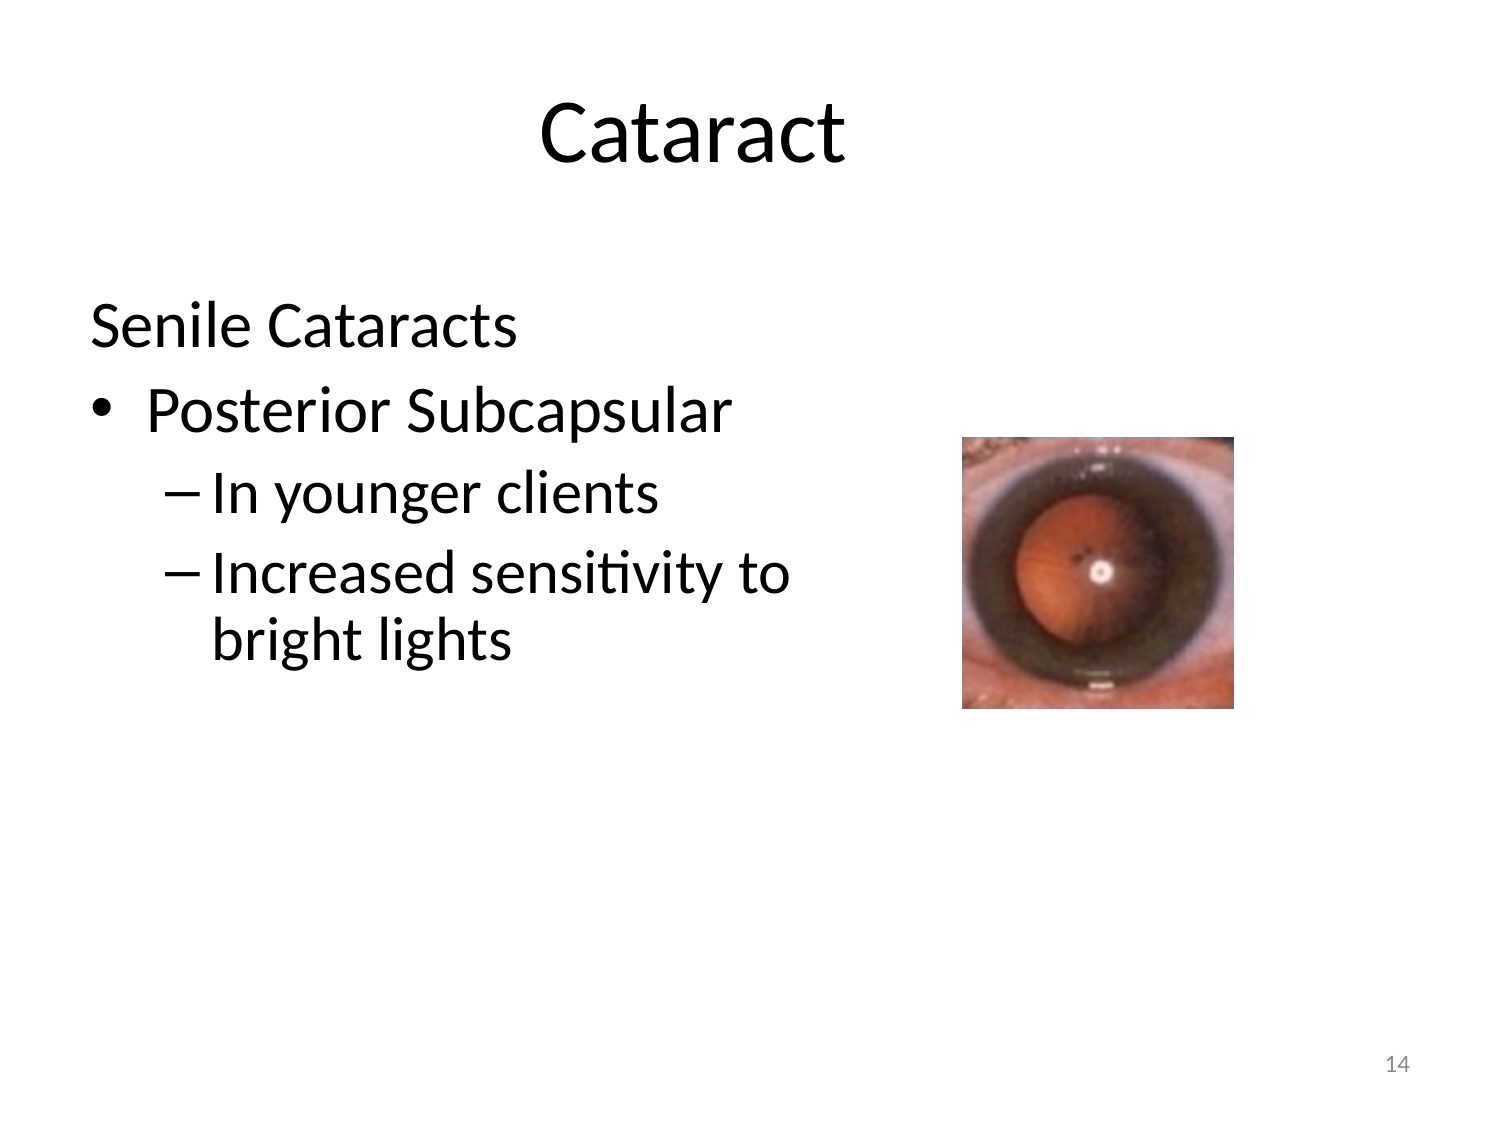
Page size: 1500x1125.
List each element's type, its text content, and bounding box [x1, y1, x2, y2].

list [962, 437, 1234, 709]
slide_number 14 [1074, 1025, 1425, 1100]
title Cataract [75, 20, 1313, 233]
list Senile Cataracts Posterior Subcapsular In younger clients Increased sensitivity to bright lights [75, 282, 888, 1006]
